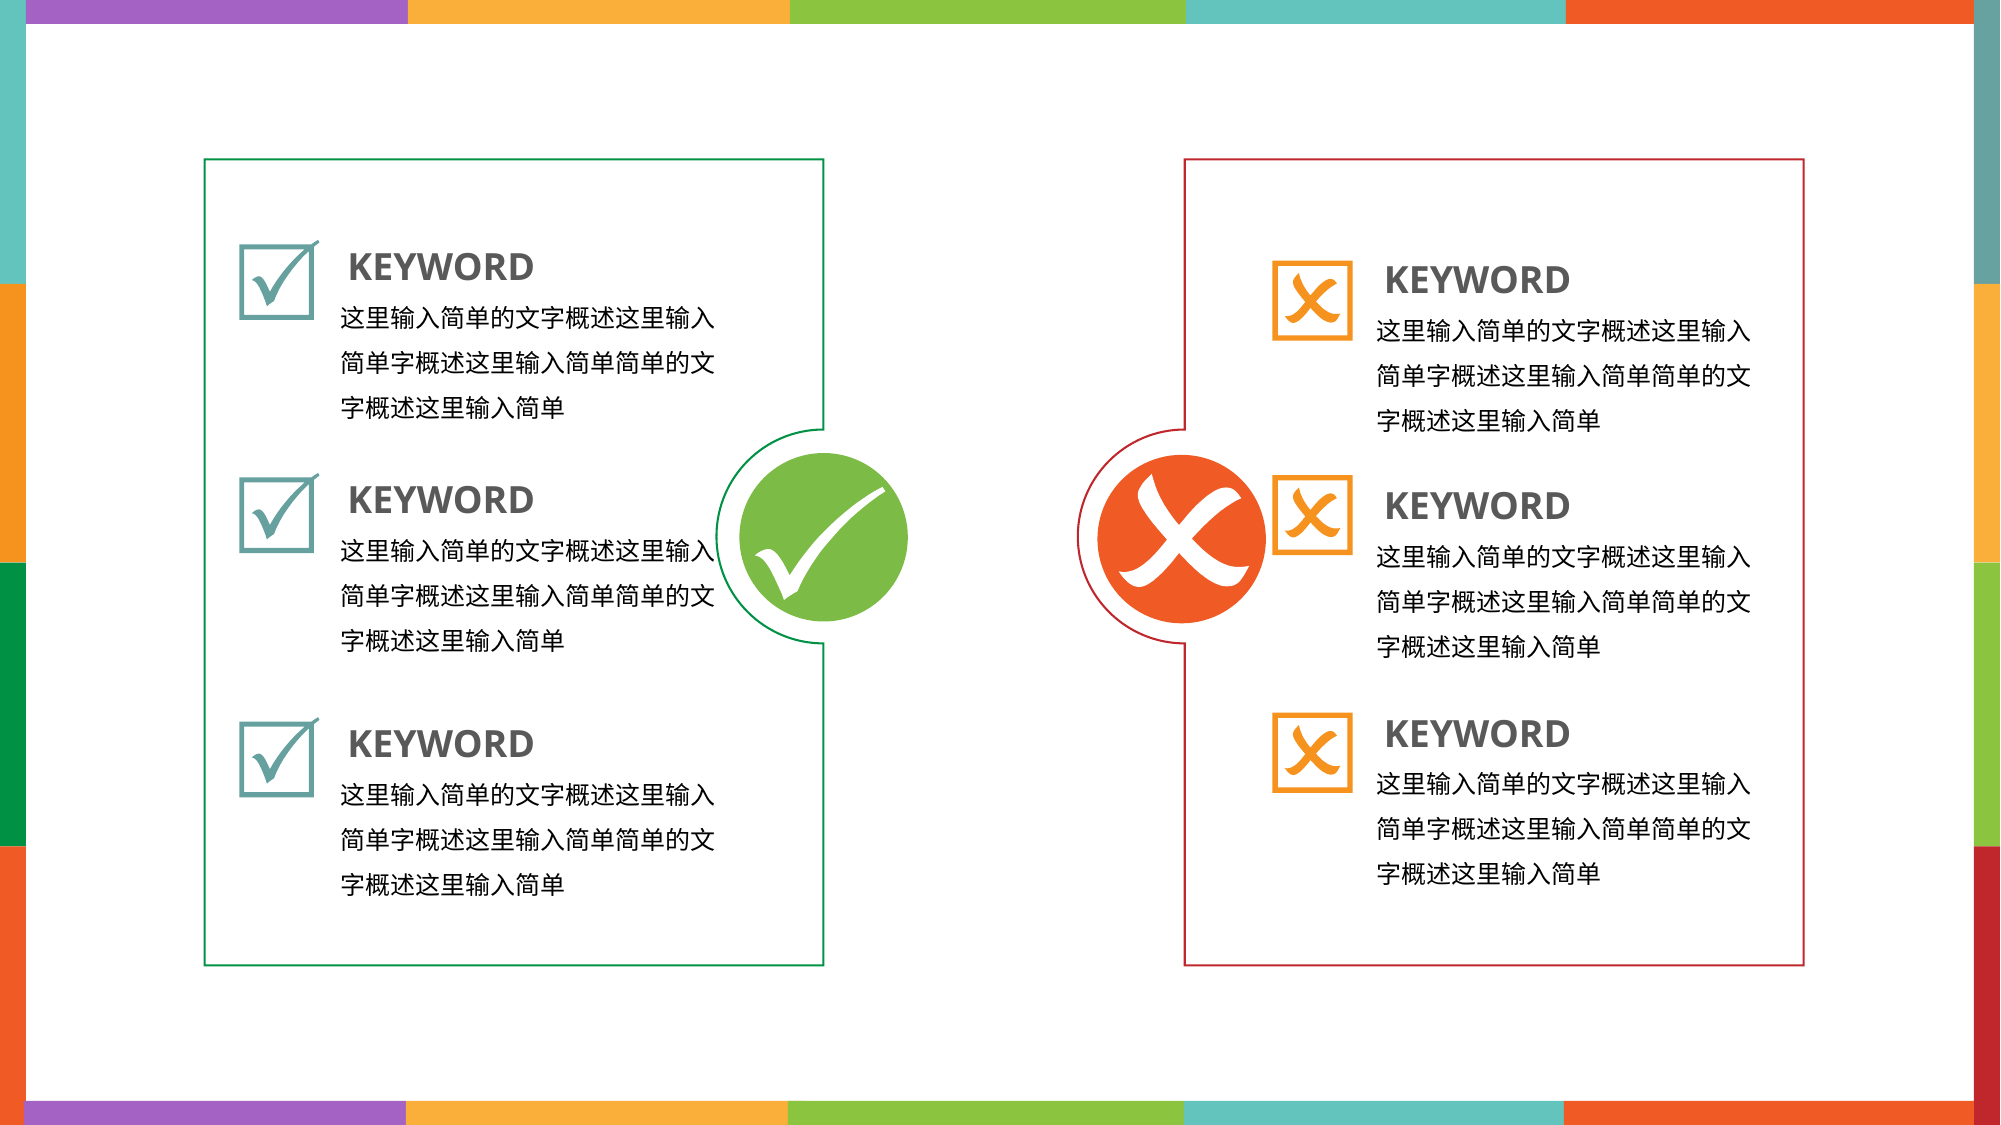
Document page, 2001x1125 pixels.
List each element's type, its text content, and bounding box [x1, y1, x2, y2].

text_box [1272, 712, 1353, 793]
text_box KEYWORD [332, 712, 551, 757]
text_box [739, 451, 909, 623]
text_box KEYWORD [1368, 474, 1587, 519]
text_box 这里输入简单的文字概述这里输入简单字概述这里输入简单简单的文字概述这里输入简单 [1362, 746, 1775, 896]
text_box KEYWORD [332, 235, 551, 280]
text_box KEYWORD [1368, 702, 1587, 746]
text_box [239, 472, 320, 554]
text_box 这里输入简单的文字概述这里输入简单字概述这里输入简单简单的文字概述这里输入简单 [326, 757, 739, 907]
text_box [1096, 453, 1267, 625]
text_box [1076, 158, 1805, 967]
text_box [1272, 260, 1353, 341]
text_box 这里输入简单的文字概述这里输入简单字概述这里输入简单简单的文字概述这里输入简单 [326, 280, 739, 430]
text_box [203, 158, 825, 967]
text_box [239, 717, 320, 798]
text_box KEYWORD [1368, 248, 1587, 293]
text_box 这里输入简单的文字概述这里输入简单字概述这里输入简单简单的文字概述这里输入简单 [1362, 519, 1775, 669]
text_box 这里输入简单的文字概述这里输入简单字概述这里输入简单简单的文字概述这里输入简单 [1362, 293, 1775, 443]
text_box [1272, 475, 1353, 556]
text_box 这里输入简单的文字概述这里输入简单字概述这里输入简单简单的文字概述这里输入简单 [326, 513, 739, 663]
text_box [754, 486, 886, 601]
text_box [1118, 473, 1250, 588]
text_box KEYWORD [332, 468, 551, 513]
text_box [239, 239, 320, 320]
